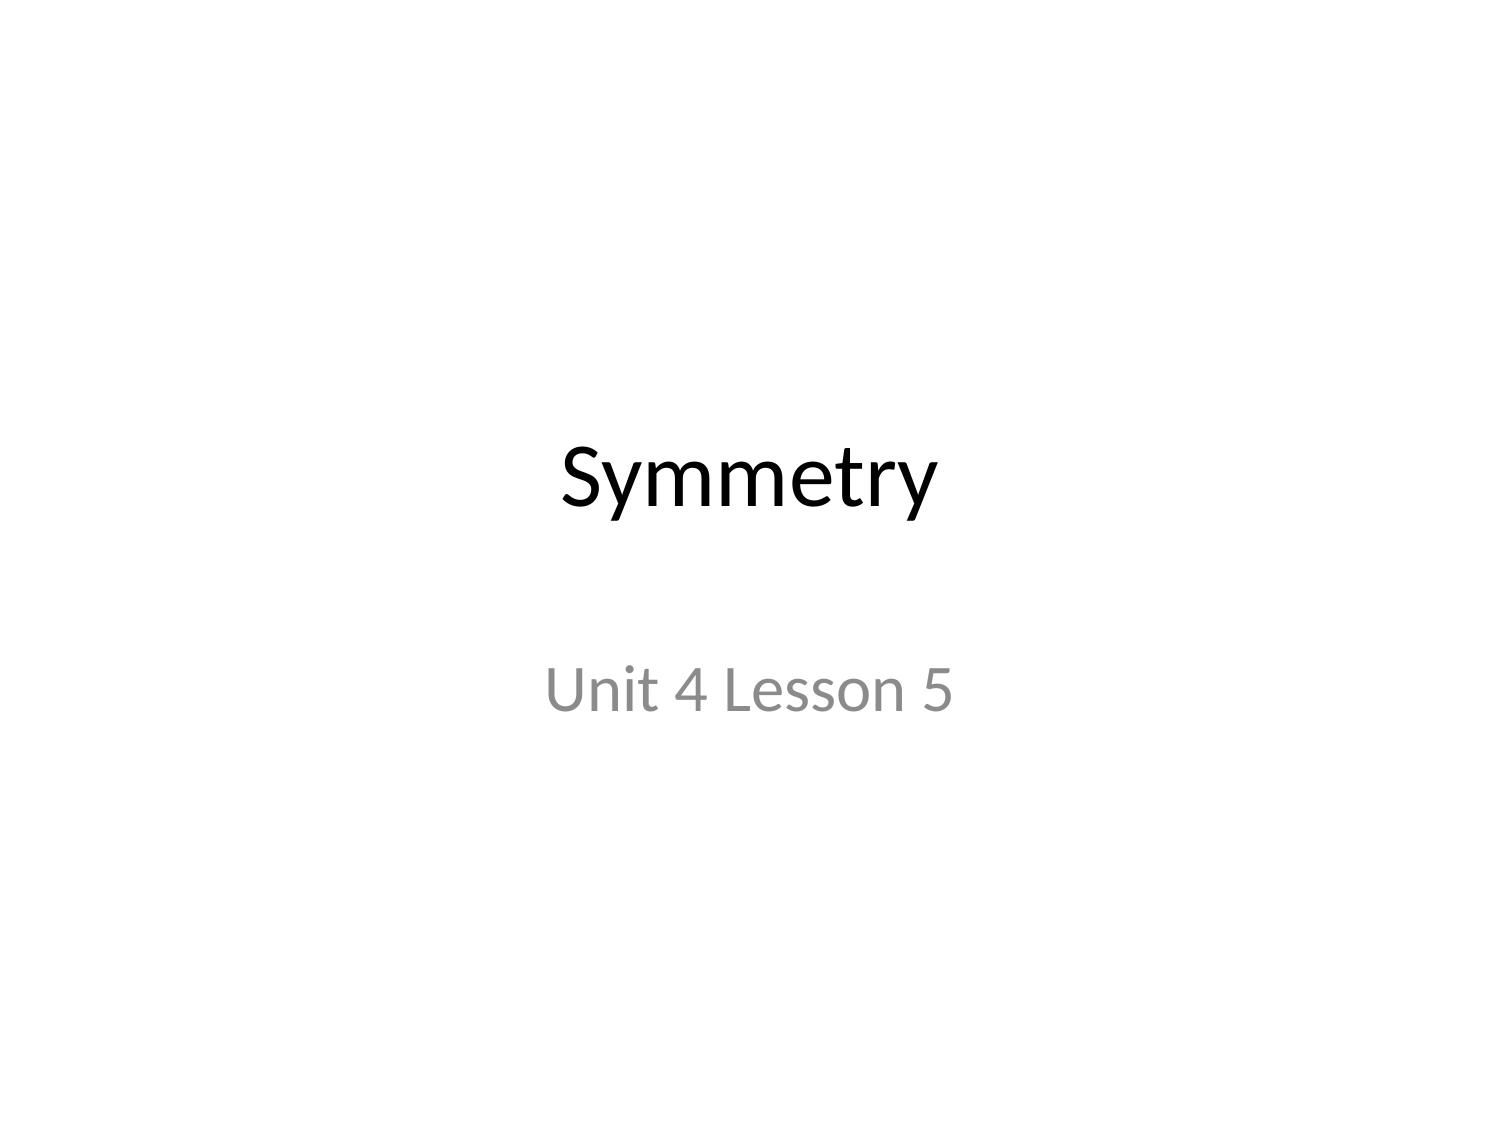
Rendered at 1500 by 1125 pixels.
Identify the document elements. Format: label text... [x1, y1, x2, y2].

subtitle Unit 4 Lesson 5 [225, 637, 1275, 925]
title Symmetry [112, 349, 1388, 591]
